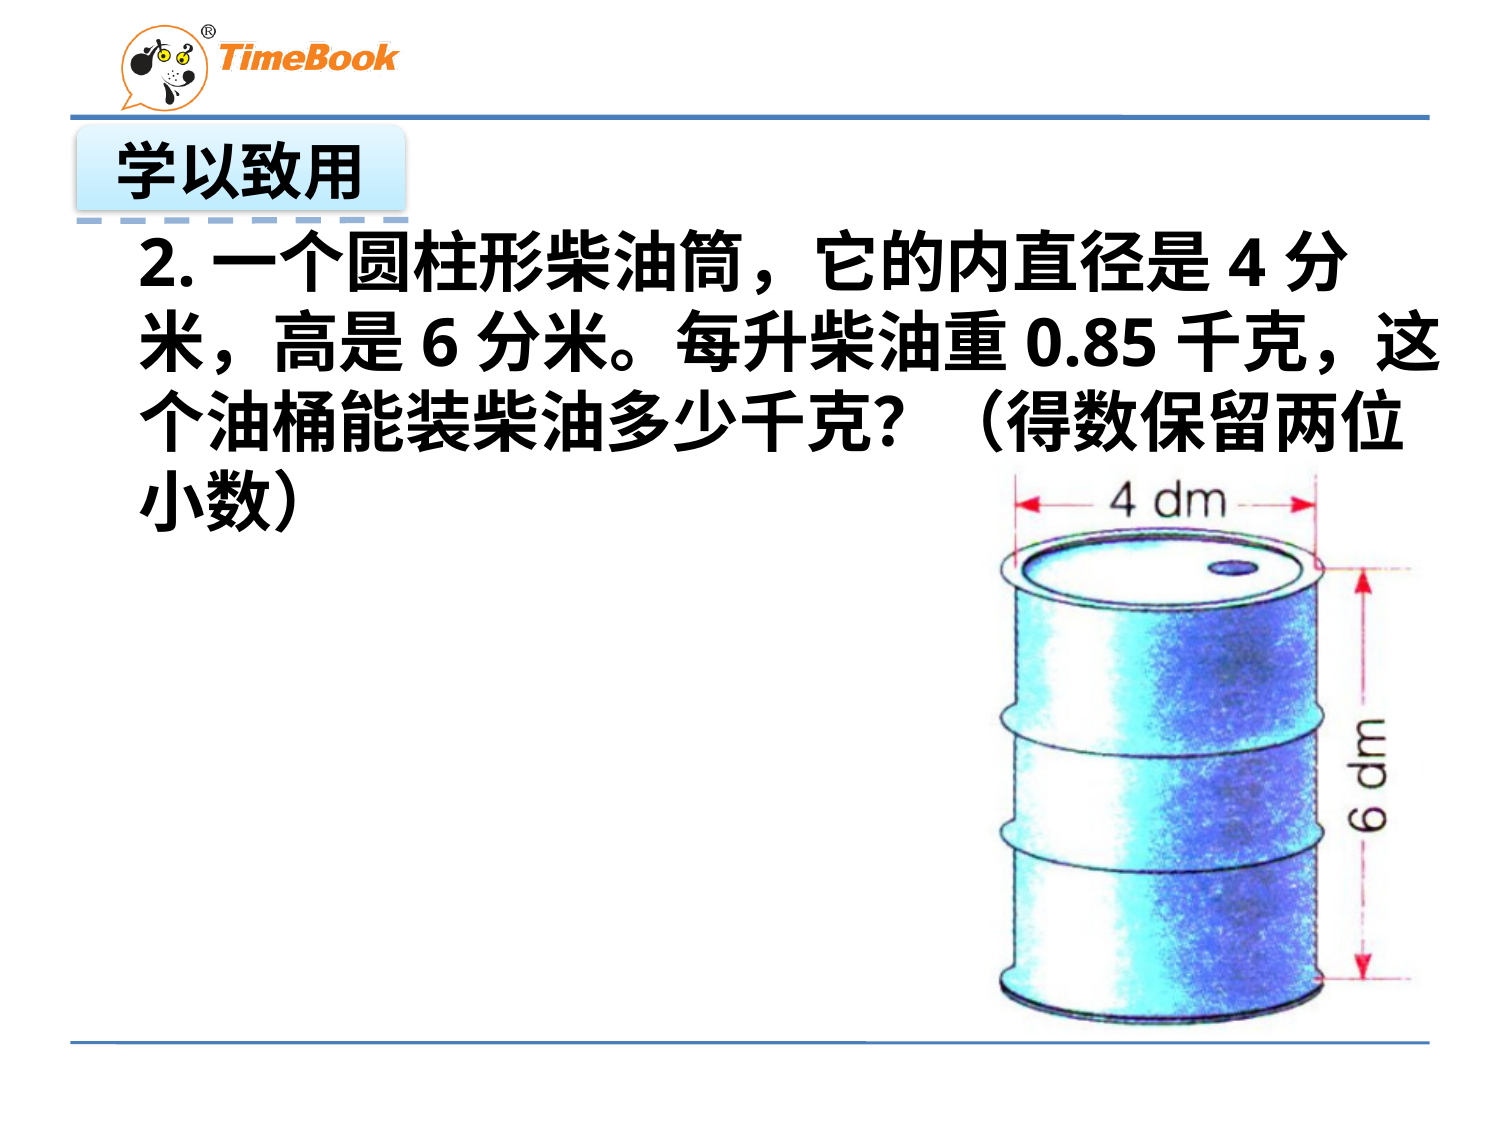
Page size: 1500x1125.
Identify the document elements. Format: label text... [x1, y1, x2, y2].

picture [118, 22, 408, 113]
text_box 2.一个圆柱形柴油筒，它的内直径是4分米，高是6分米。每升柴油重0.85千克，这个油桶能装柴油多少千克？（得数保留两位小数） [123, 212, 1459, 547]
text_box 学以致用 [75, 124, 406, 211]
picture [982, 454, 1424, 1036]
